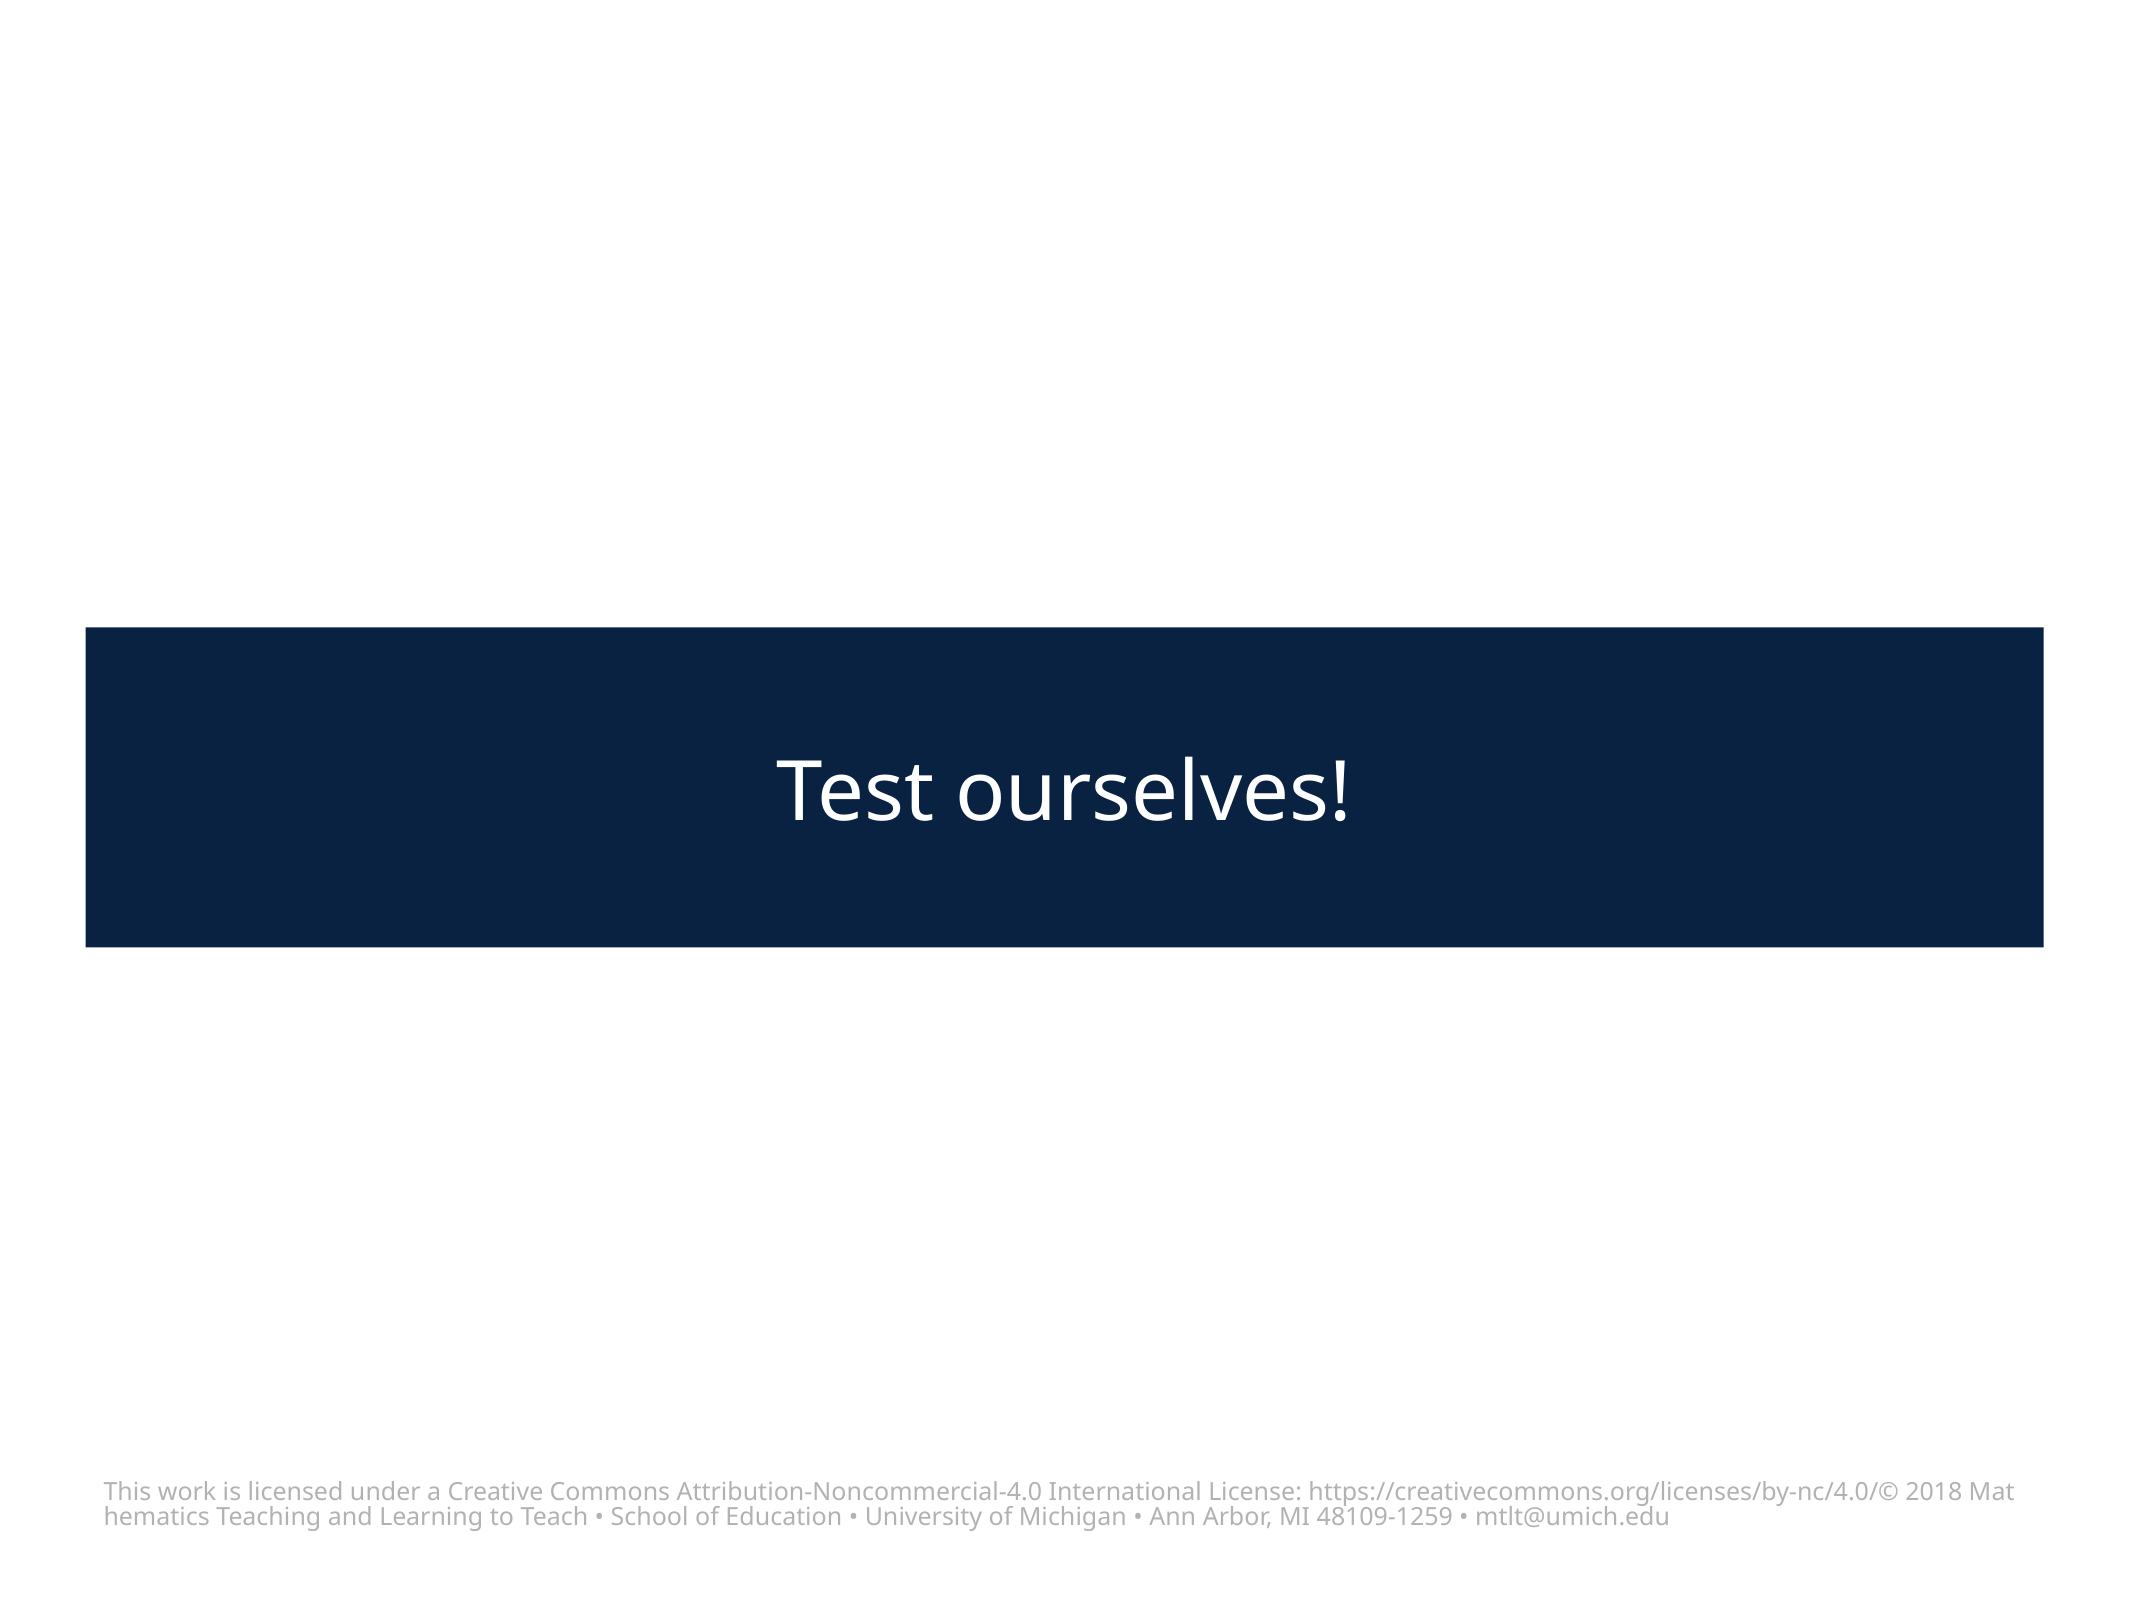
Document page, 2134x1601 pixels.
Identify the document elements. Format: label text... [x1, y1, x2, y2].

footer This work is licensed under a Creative Commons Attribution-Noncommercial-4.0 International License: https://creativecommons.org/licenses/by-nc/4.0/ © 2018 Mathematics Teaching and Learning to Teach • School of Education • University of Michigan • Ann Arbor, MI 48109-1259 • mtlt@umich.edu [88, 1436, 2045, 1548]
title Test ourselves! [85, 627, 2044, 948]
